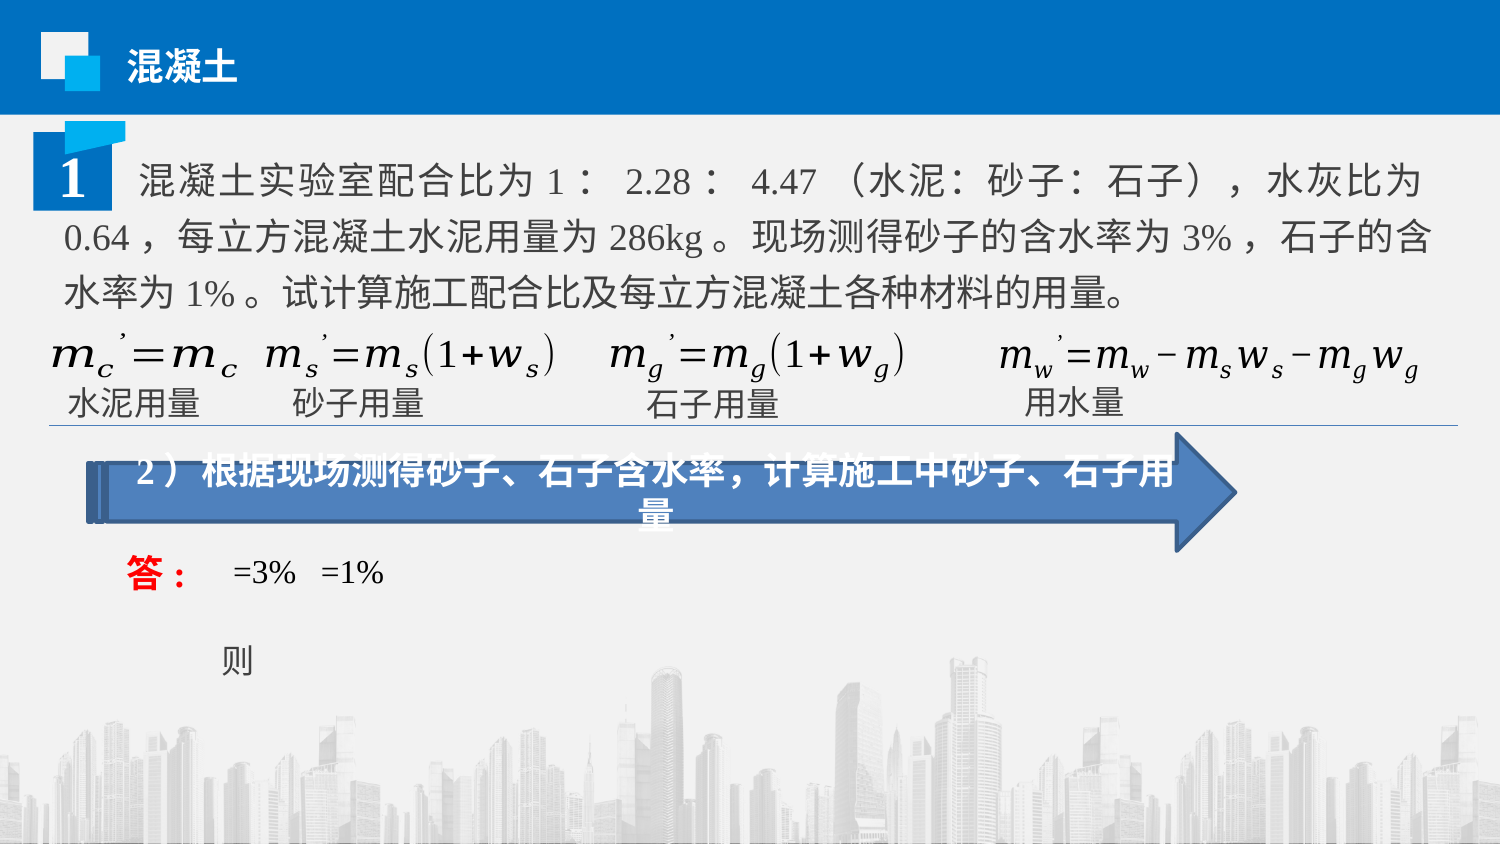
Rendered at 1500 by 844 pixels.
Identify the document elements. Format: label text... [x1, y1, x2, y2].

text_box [111, 541, 1076, 741]
text_box 混凝土 [112, 35, 715, 96]
text_box 用水量 [1009, 373, 1190, 424]
text_box [39, 30, 91, 81]
text_box 混凝土实验室配合比为1：2.28：4.47（水泥：砂子：石子），水灰比为0.64，每立方混凝土水泥用量为286kg。现场测得砂子的含水率为3%，石子的含水率为1%。试计算施工配合比及每立方混凝土各种材料的用量。 [49, 138, 1448, 322]
text_box [0, 1, 1500, 117]
text_box 2）根据现场测得砂子、石子含水率，计算施工中砂子、石子用量 [86, 434, 1238, 553]
text_box 水泥用量 [52, 374, 234, 424]
text_box [64, 121, 126, 155]
text_box 1 [33, 132, 112, 211]
text_box 石子用量 [631, 375, 812, 424]
text_box [63, 54, 102, 93]
text_box 砂子用量 [277, 375, 458, 424]
